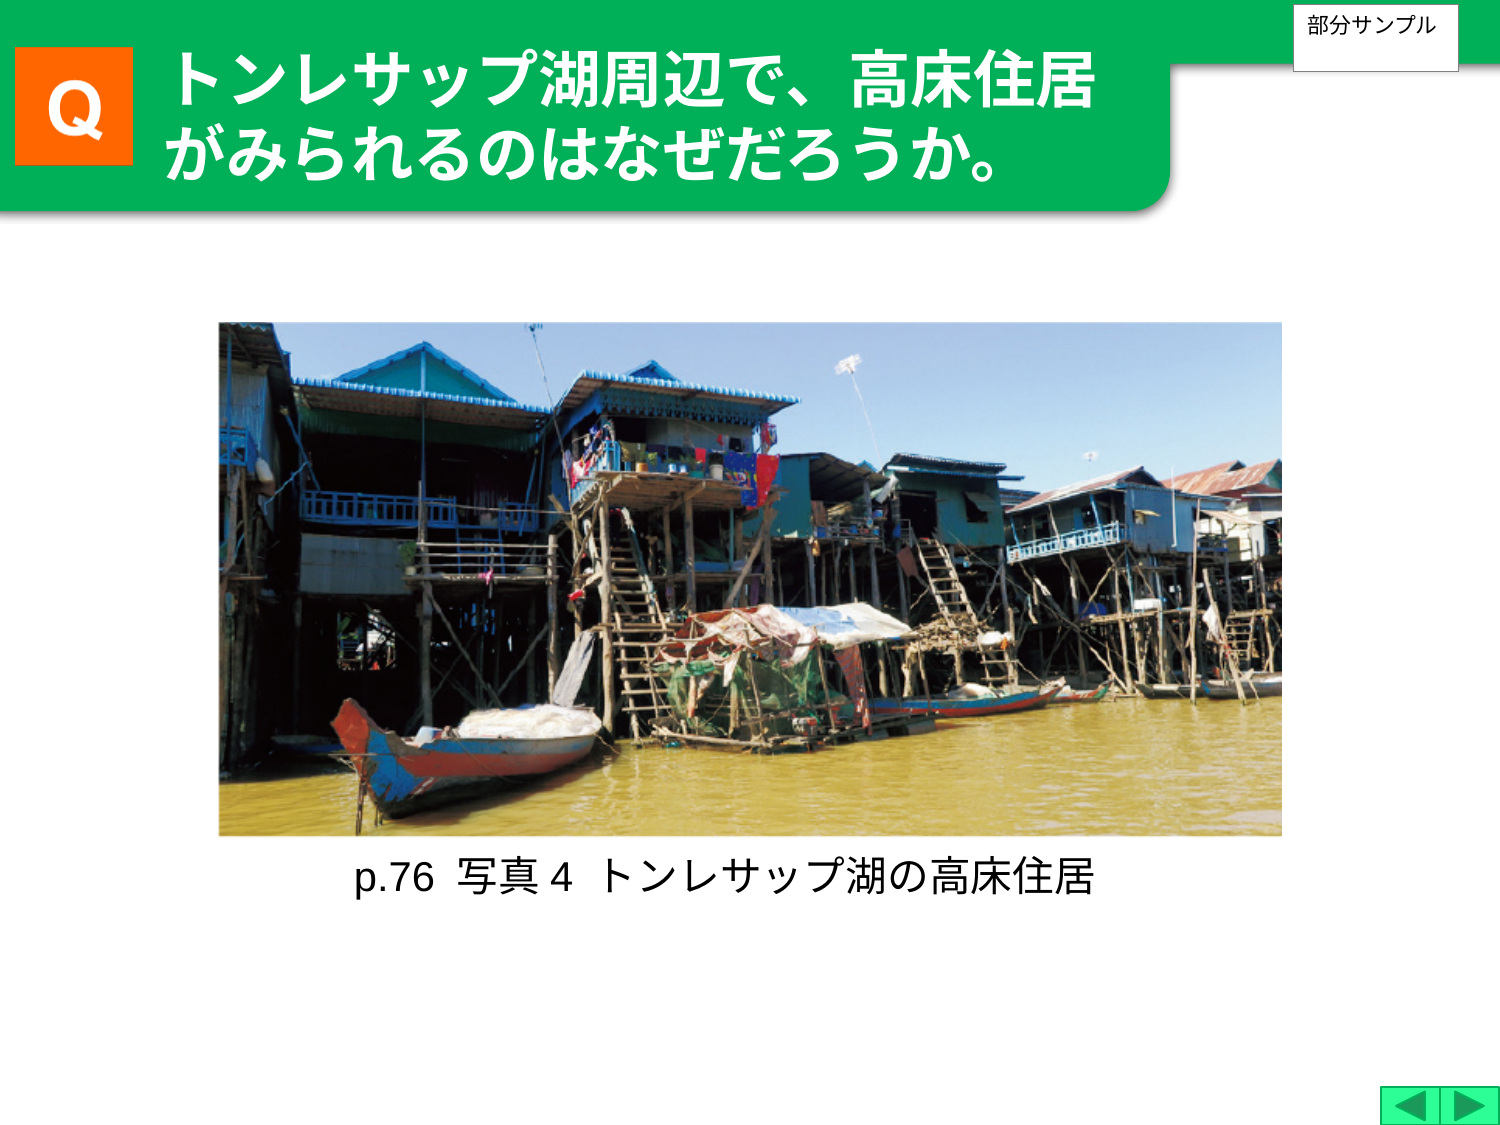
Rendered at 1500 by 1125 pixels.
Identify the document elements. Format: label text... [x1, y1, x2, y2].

text_box トンレサップ湖周辺で、高床住居がみられるのはなぜだろうか。 [148, 32, 1168, 198]
text_box [1439, 1086, 1500, 1125]
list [218, 322, 1282, 838]
text_box [1380, 1086, 1439, 1125]
text_box 部分サンプル [1293, 4, 1459, 72]
text_box p.76 写真4 トンレサップ湖の高床住居 [218, 838, 1282, 902]
picture [0, 38, 149, 198]
